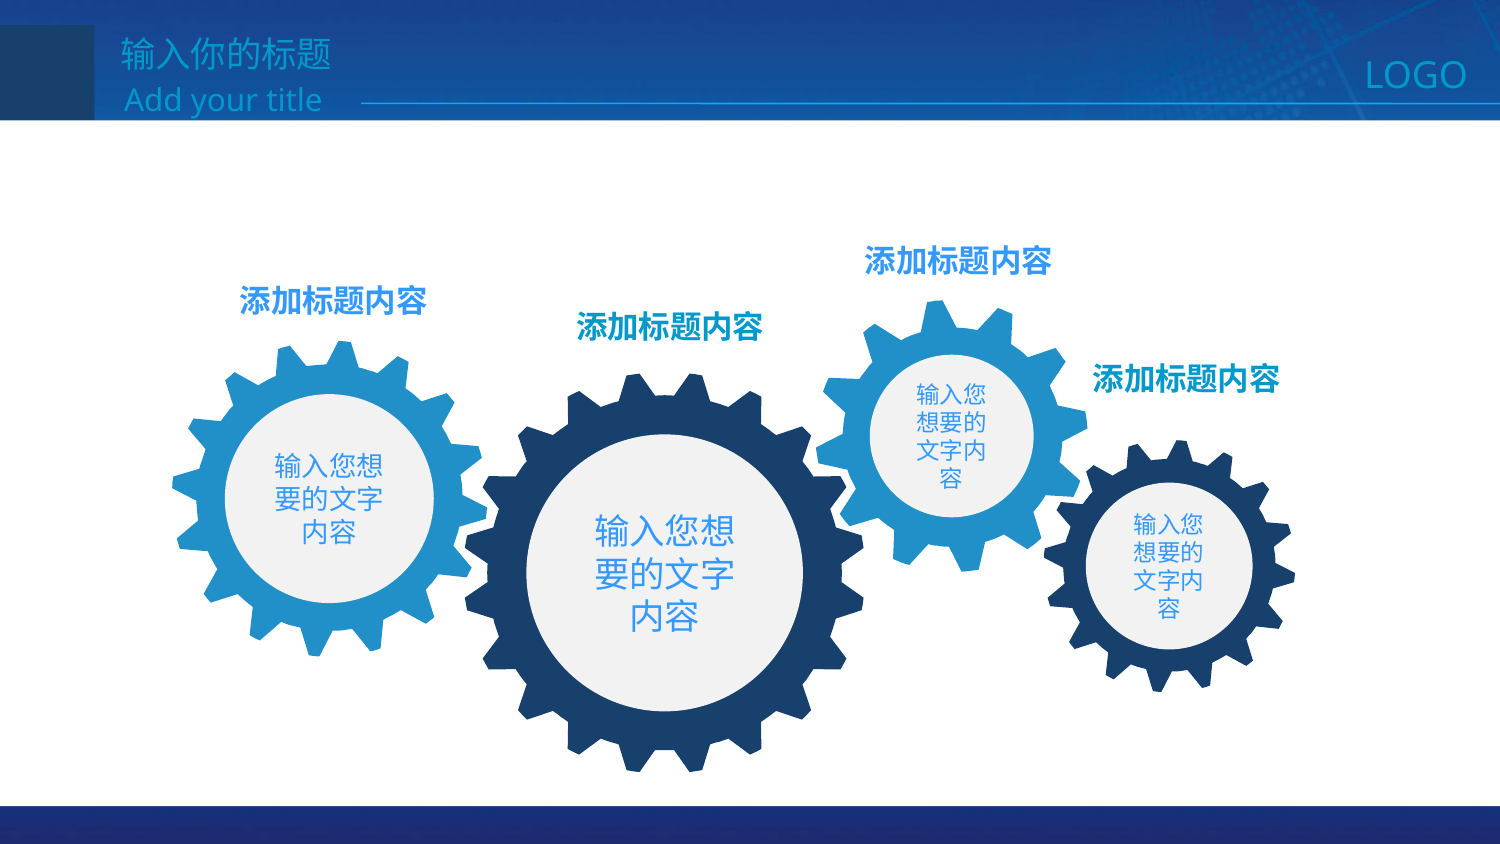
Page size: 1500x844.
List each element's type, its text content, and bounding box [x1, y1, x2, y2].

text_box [171, 340, 488, 657]
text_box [1043, 439, 1296, 693]
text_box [464, 373, 864, 773]
text_box 添加标题内容 [202, 273, 465, 327]
text_box 添加标题内容 [1091, 351, 1302, 405]
picture [0, 807, 1500, 844]
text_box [815, 300, 1088, 572]
picture [0, 0, 1500, 120]
text_box 添加标题内容 [538, 299, 802, 371]
text_box 添加标题内容 [827, 233, 1090, 287]
